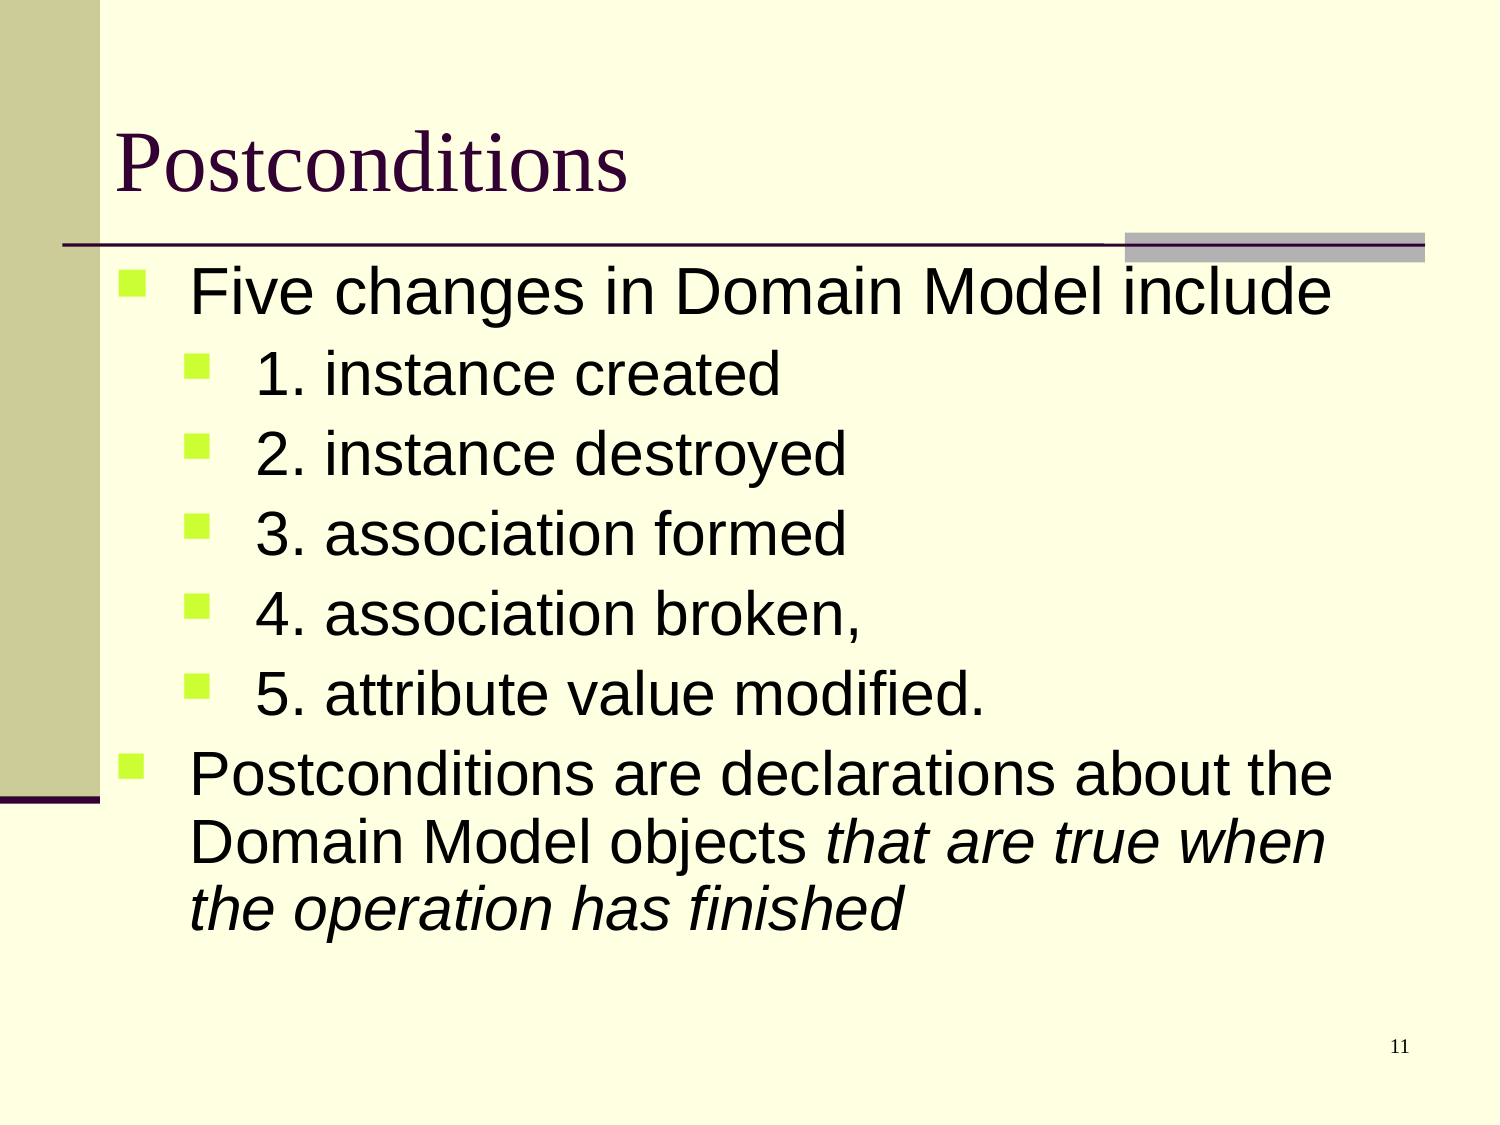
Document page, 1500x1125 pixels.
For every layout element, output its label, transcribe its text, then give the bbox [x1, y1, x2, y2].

list Five changes in Domain Model include 1. instance created 2. instance destroyed 3. association formed 4. association broken, 5. attribute value modified. Postconditions are declarations about the Domain Model objects that are true when the operation has finished [99, 249, 1376, 994]
slide_number 11 [1112, 1024, 1426, 1101]
title Postconditions [99, 62, 1376, 249]
